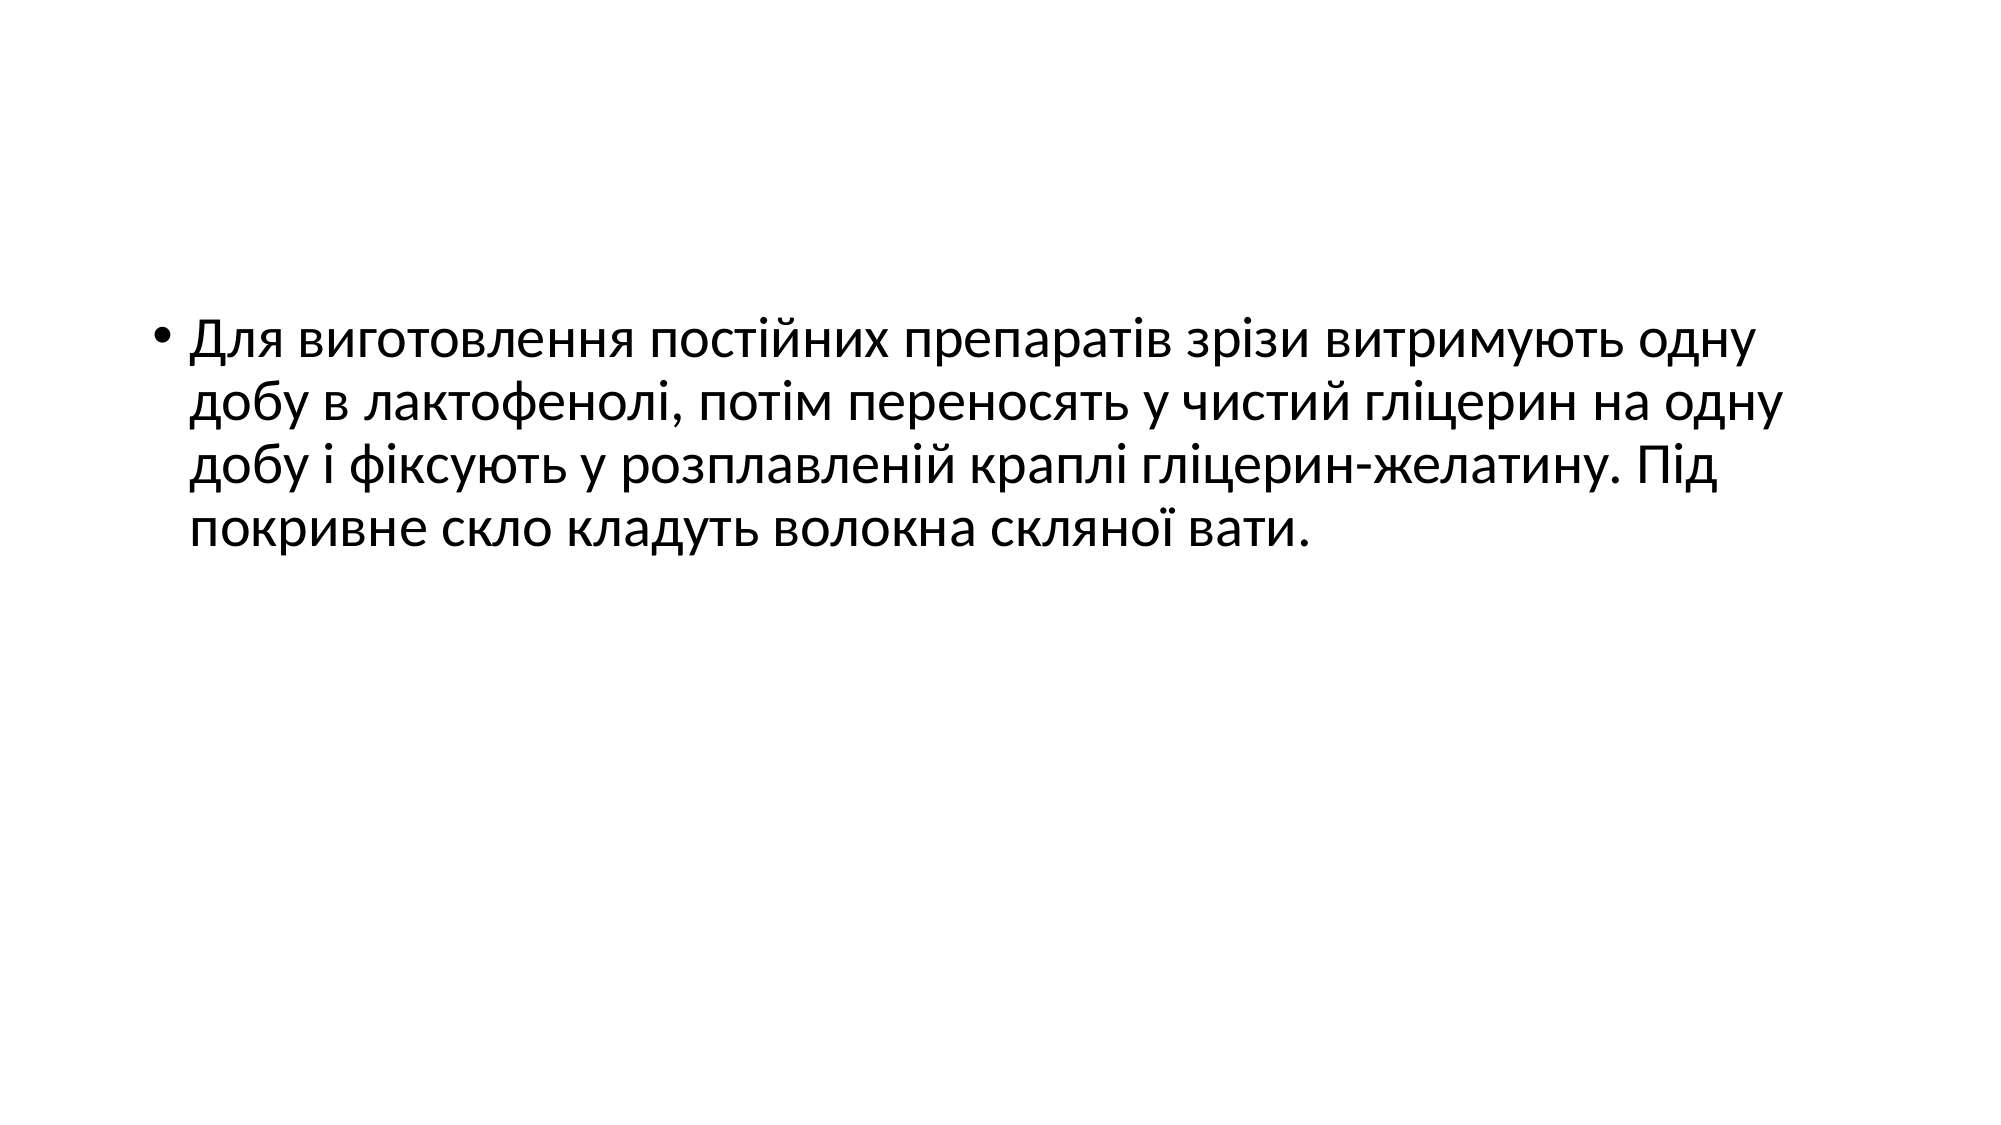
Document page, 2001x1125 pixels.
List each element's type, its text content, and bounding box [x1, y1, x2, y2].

list Для виготовлення постійних препаратів зрізи витримують одну добу в лактофенолі, потім переносять у чистий гліцерин на одну добу і фіксують у розплавленій краплі гліцерин-желатину. Під покривне скло кладуть волокна скляної вати. [137, 299, 1863, 1014]
